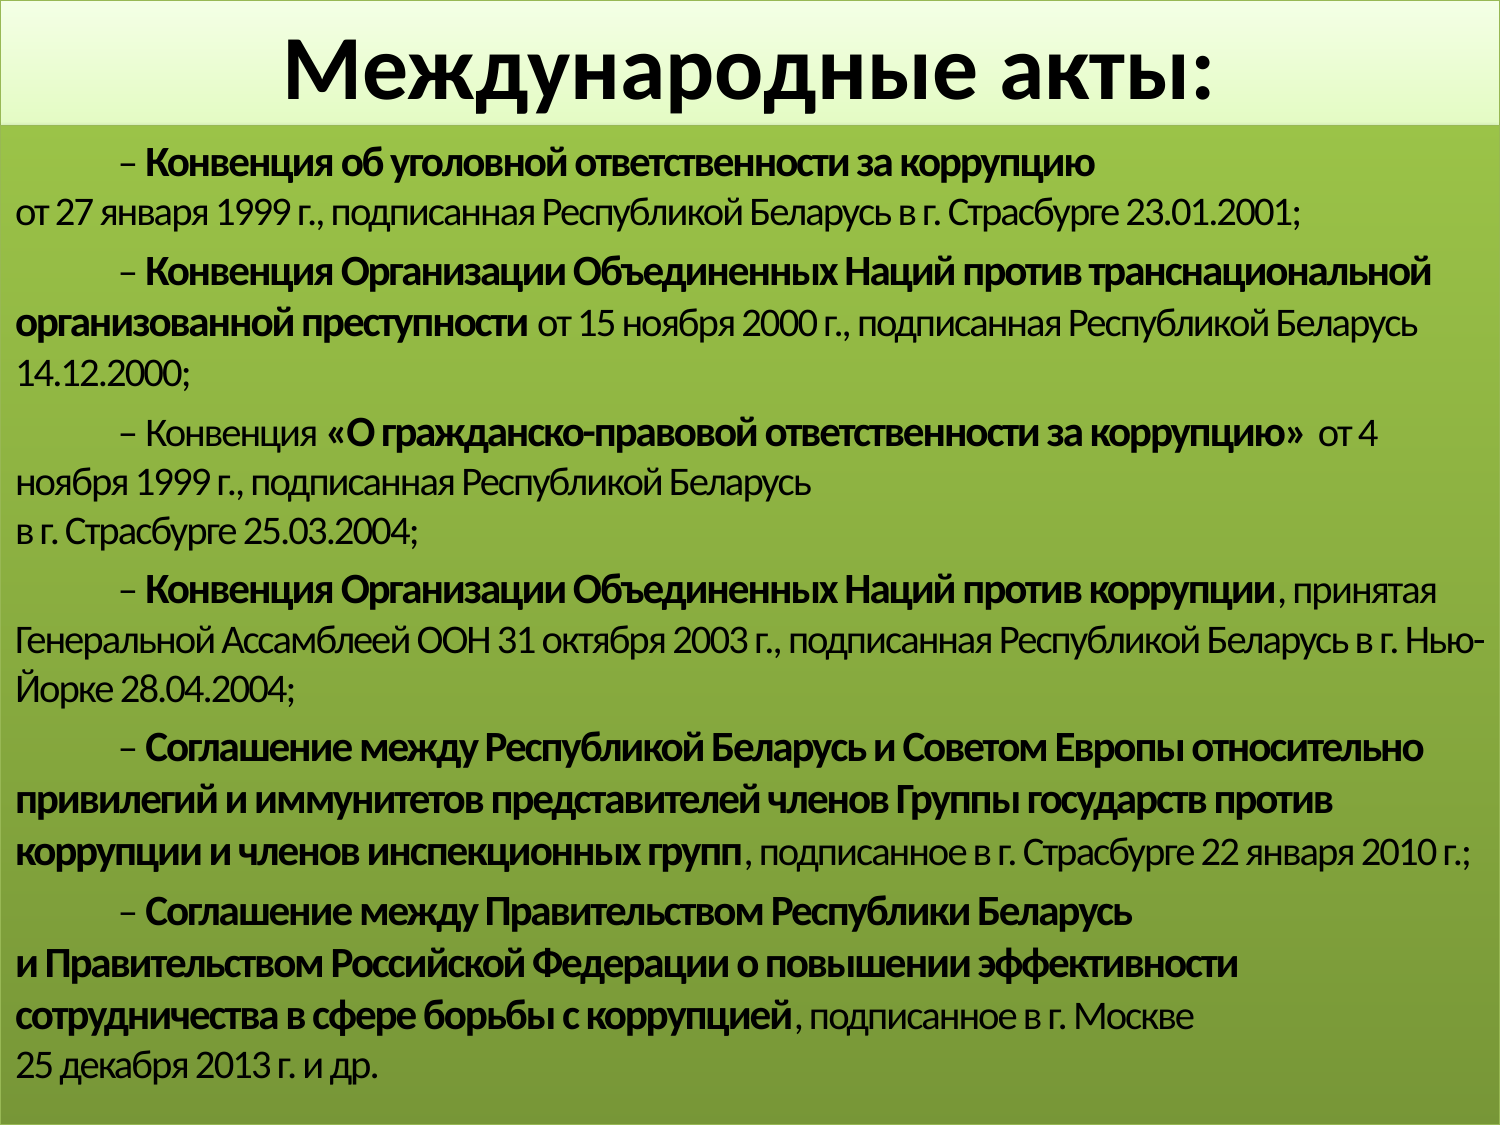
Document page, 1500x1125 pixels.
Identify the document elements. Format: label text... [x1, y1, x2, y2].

subtitle – Конвенция об уголовной ответственности за коррупцию от 27 января 1999 г., подписанная Республикой Беларусь в г. Страсбурге 23.01.2001; – Конвенция Организации Объединенных Наций против транснациональной организованной преступности от 15 ноября 2000 г., подписанная Республикой Беларусь 14.12.2000; – Конвенция «О гражданско-правовой ответственности за коррупцию» от 4 ноября 1999 г., подписанная Республикой Беларусь в г. Страсбурге 25.03.2004; – Конвенция Организации Объединенных Наций против коррупции, принятая Генеральной Ассамблеей ООН 31 октября 2003 г., подписанная Республикой Беларусь в г. Нью-Йорке 28.04.2004; – Соглашение между Республикой Беларусь и Советом Европы относительно привилегий и иммунитетов представителей членов Группы государств против коррупции и членов инспекционных групп, подписанное в г. Страсбурге 22 января 2010 г.; – Соглашение между Правительством Республики Беларусь и Правительством Российской Федерации о повышении эффективности сотрудничества в сфере борьбы с коррупцией, подписанное в г. Москве 25 декабря 2013 г. и др. [0, 125, 1500, 1125]
title Международные акты: [0, 0, 1500, 125]
